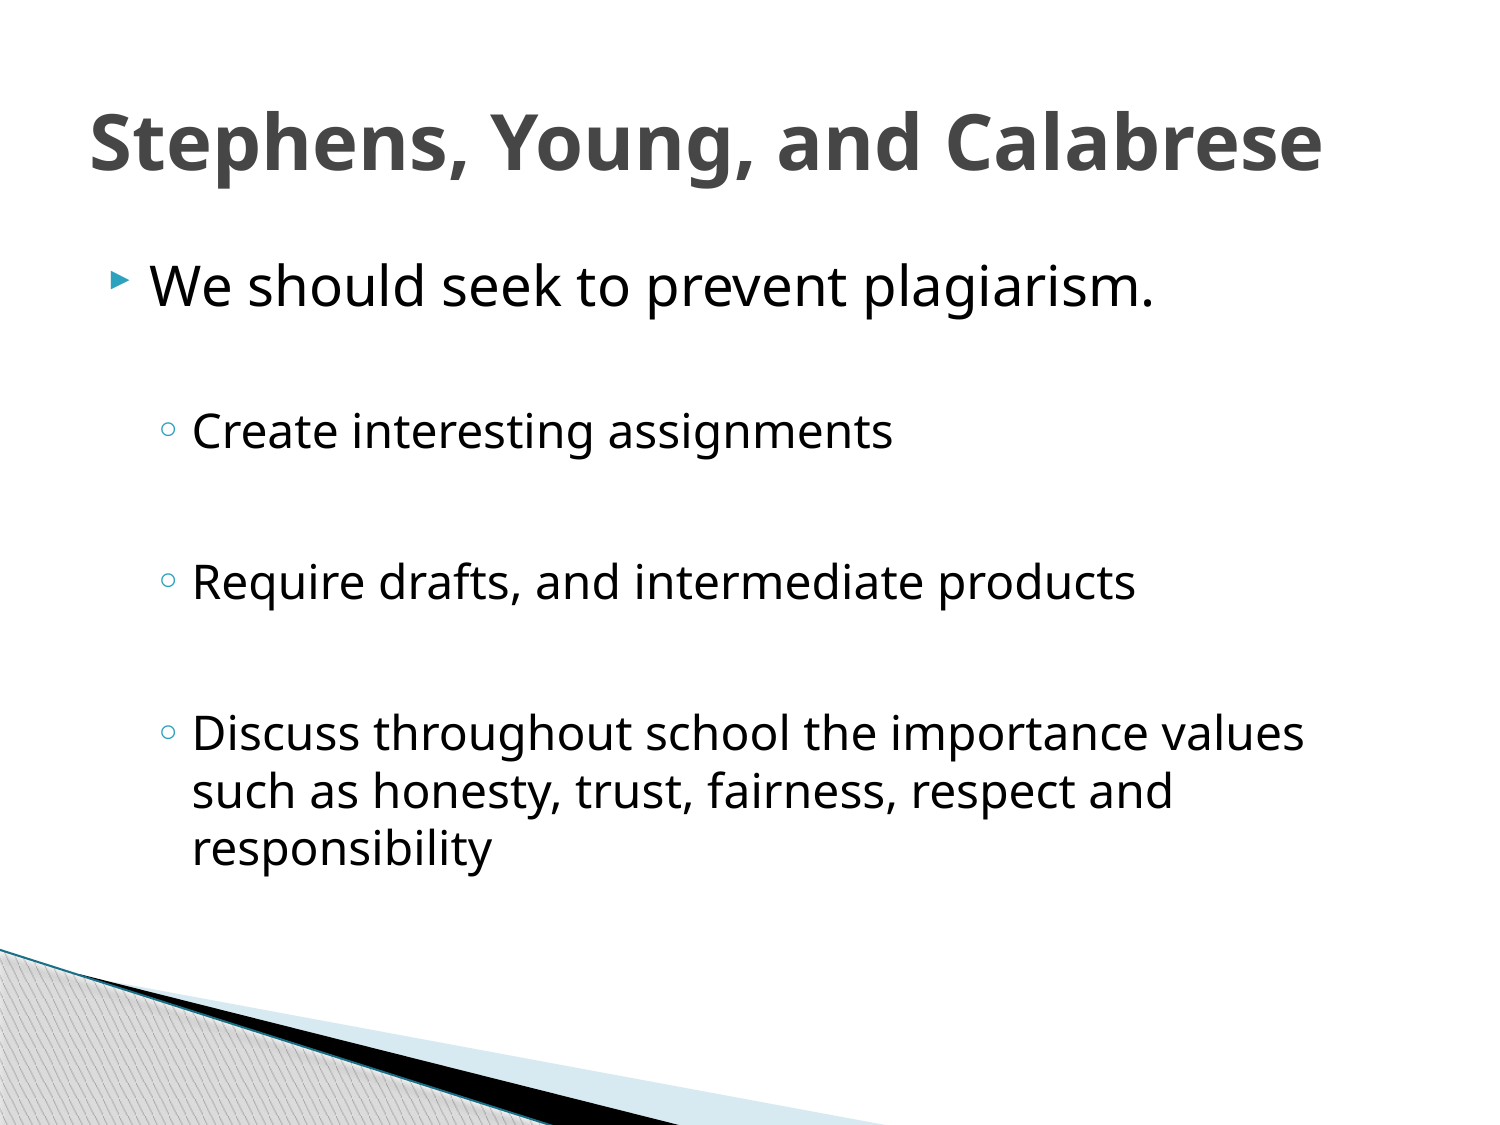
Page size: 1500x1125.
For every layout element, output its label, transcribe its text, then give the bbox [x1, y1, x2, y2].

title Stephens, Young, and Calabrese [75, 45, 1425, 233]
list We should seek to prevent plagiarism. Create interesting assignments Require drafts, and intermediate products Discuss throughout school the importance values such as honesty, trust, fairness, respect and responsibility [75, 243, 1425, 986]
